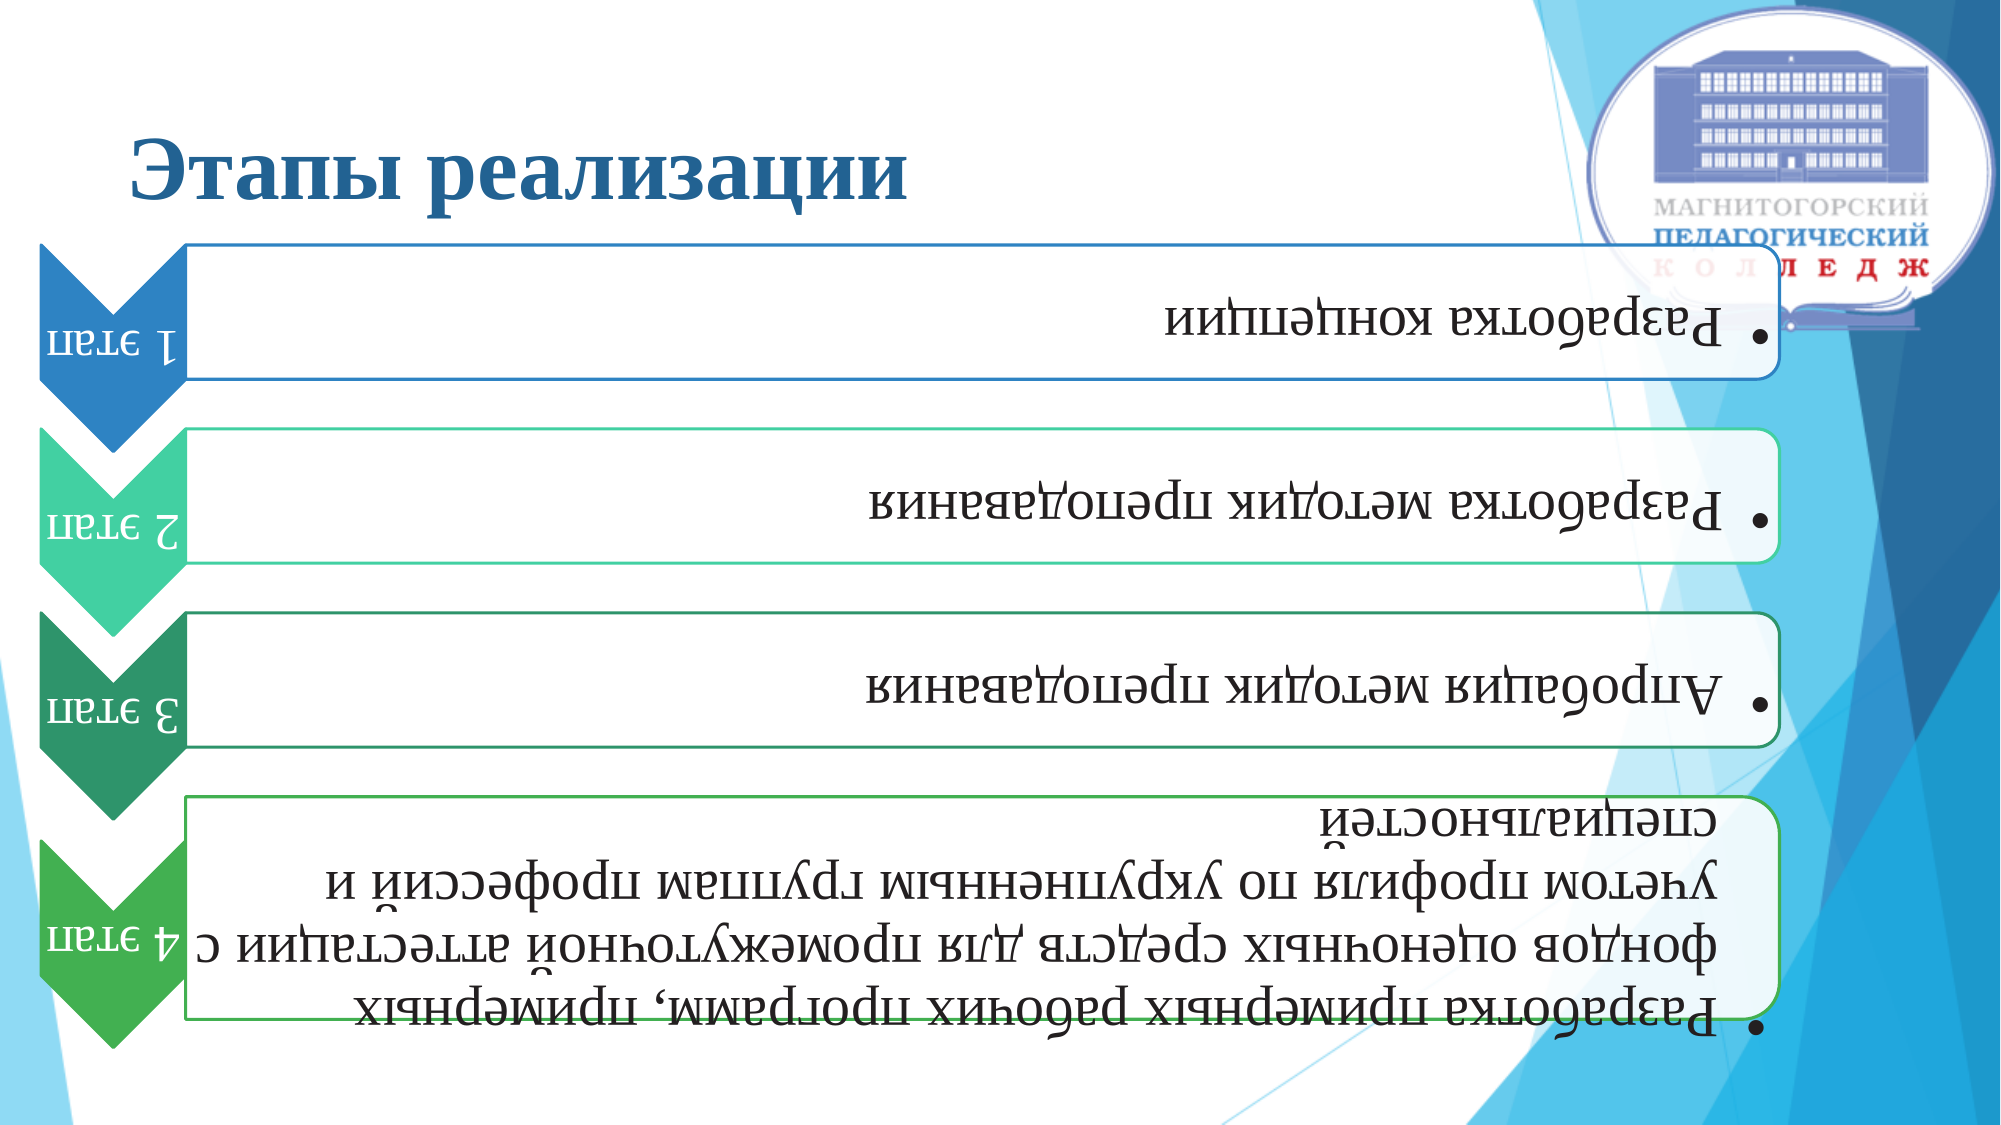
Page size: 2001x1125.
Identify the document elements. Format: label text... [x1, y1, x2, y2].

picture [0, 0, 2001, 1125]
title Этапы реализации [111, 99, 1522, 241]
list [40, 244, 1780, 1049]
